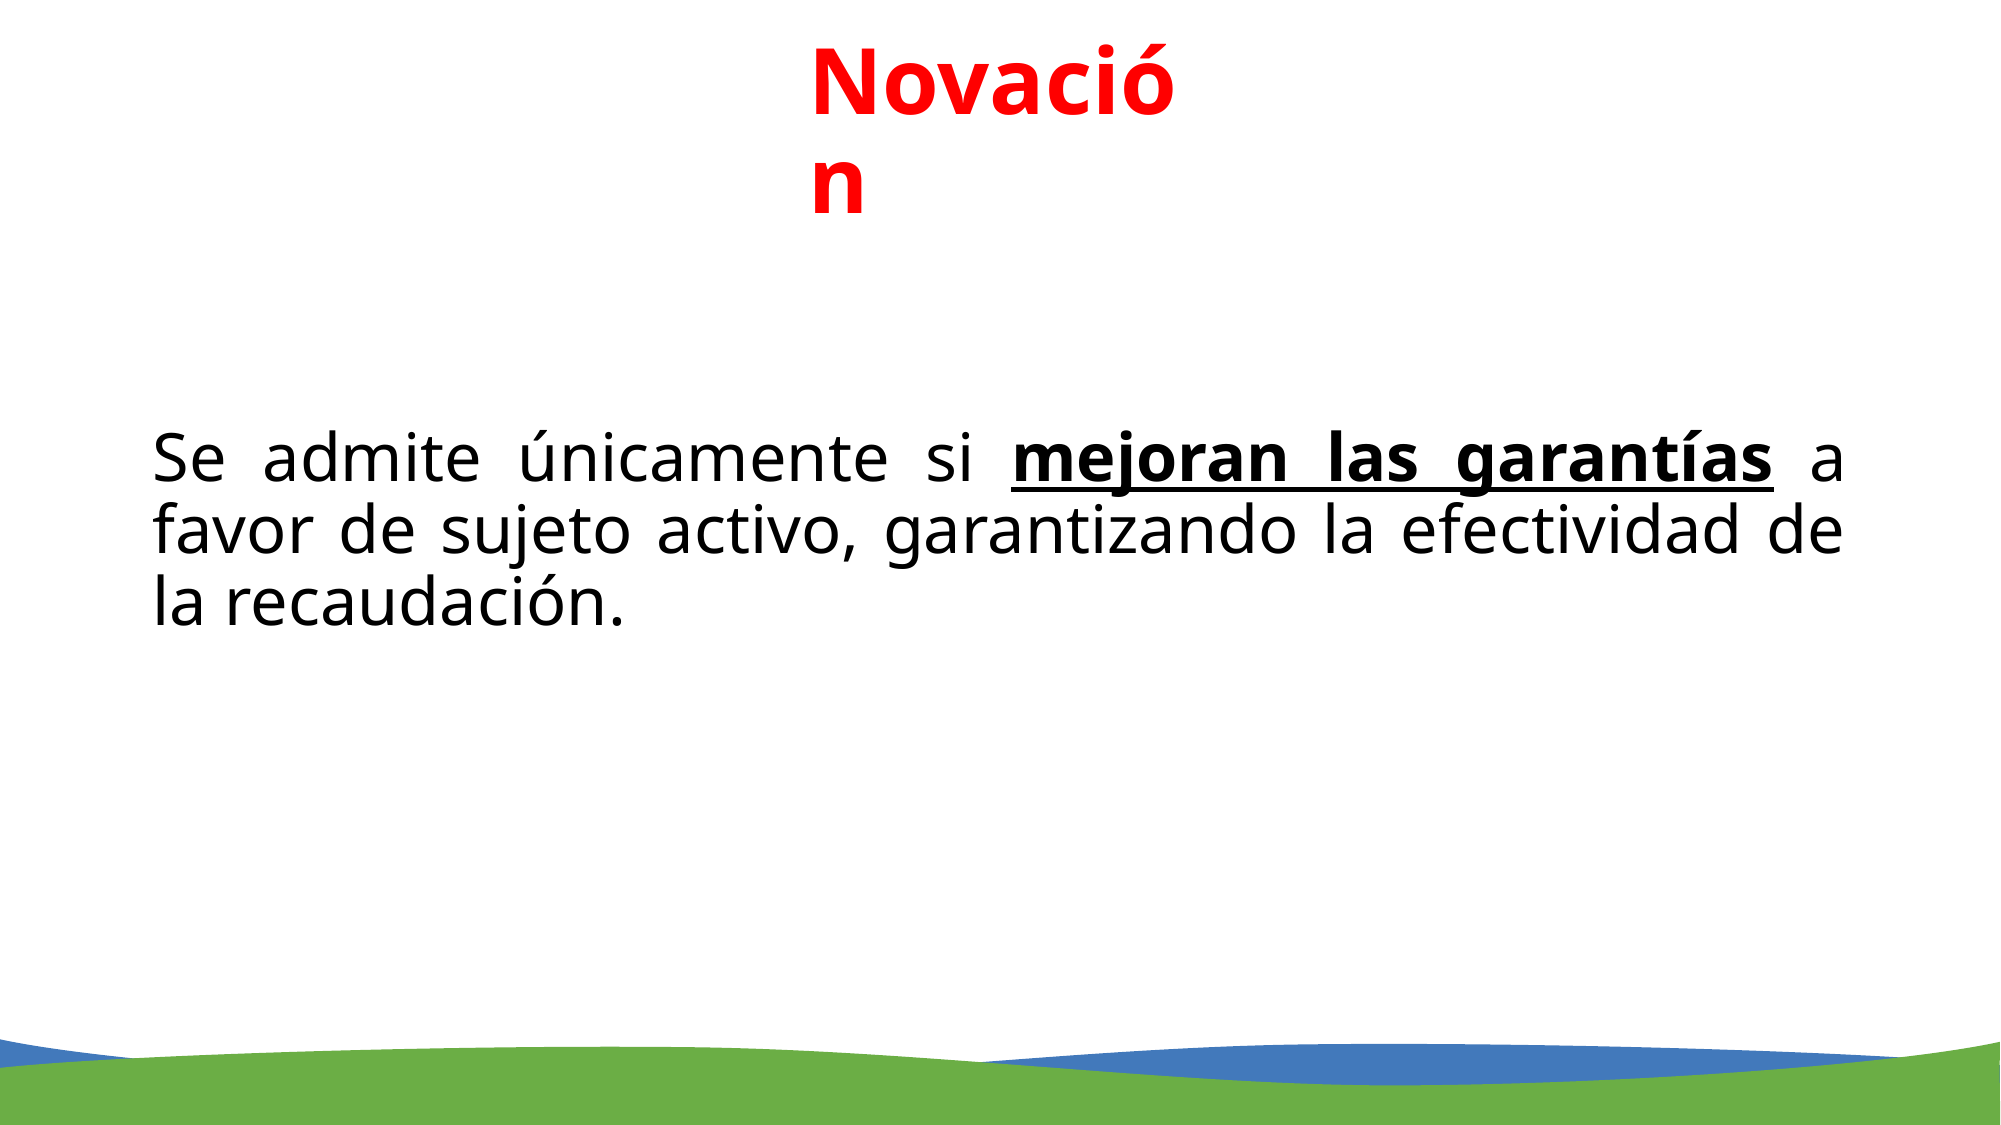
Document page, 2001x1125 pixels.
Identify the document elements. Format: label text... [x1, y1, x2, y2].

list Se admite únicamente si mejoran las garantías a favor de sujeto activo, garantizando la efectividad de la recaudación. [137, 416, 1863, 949]
title Novación [793, 59, 1246, 210]
